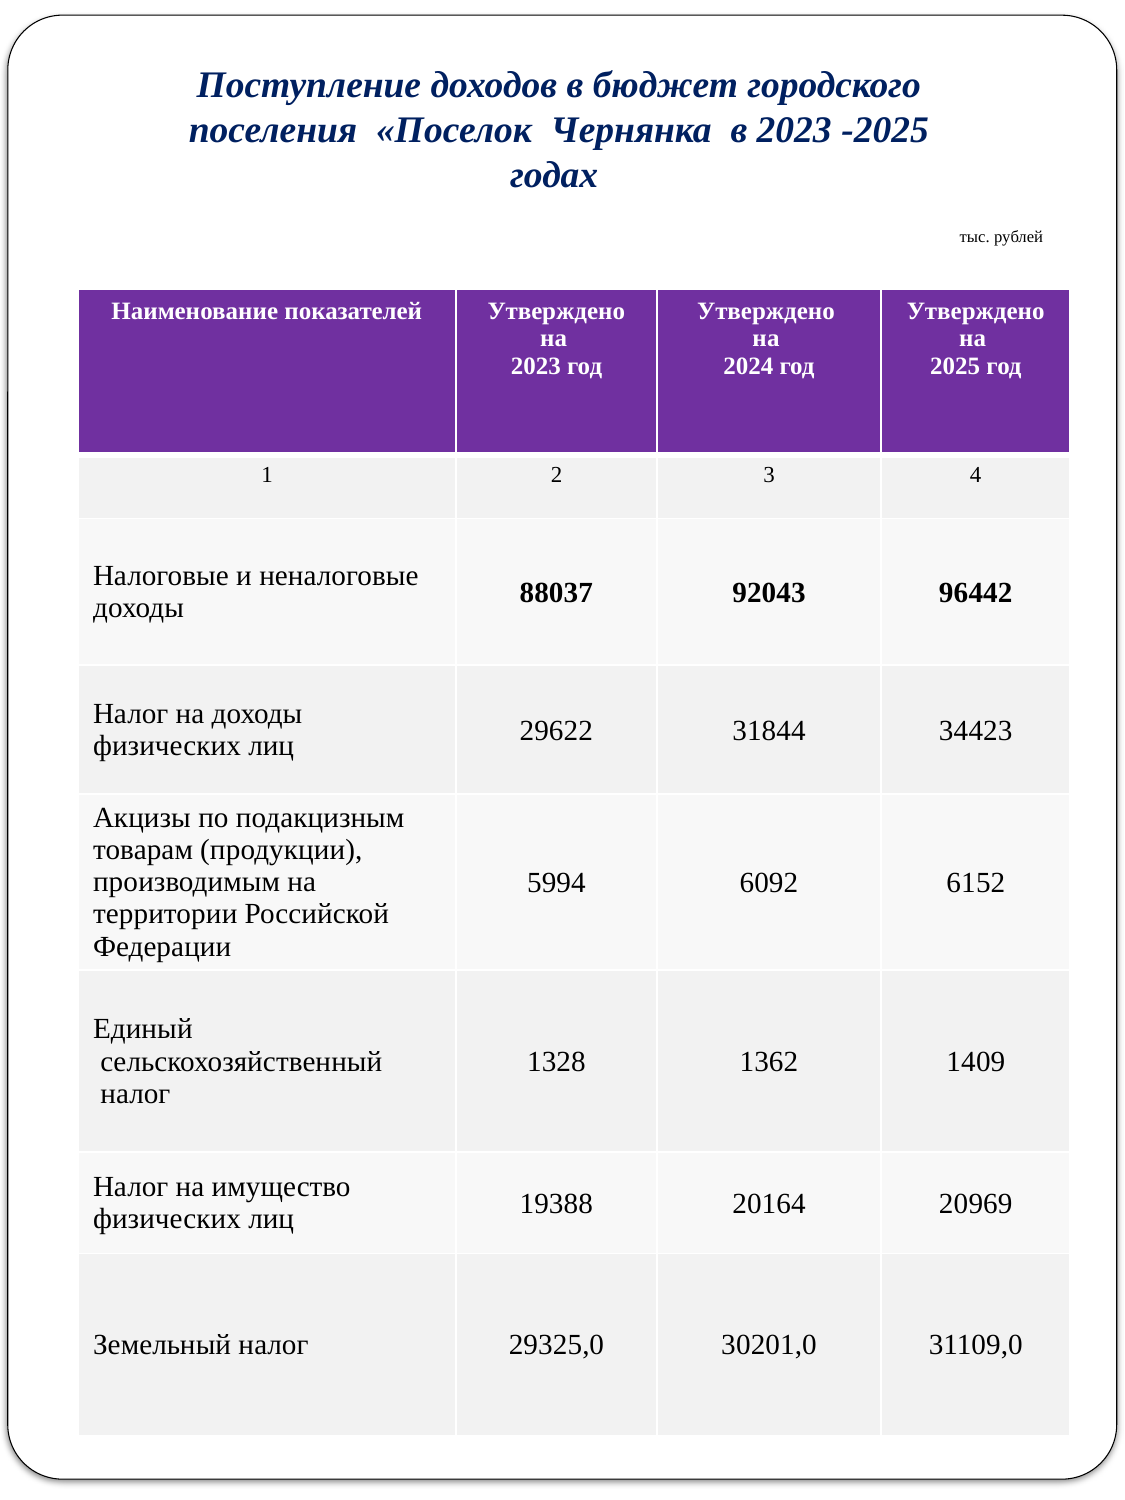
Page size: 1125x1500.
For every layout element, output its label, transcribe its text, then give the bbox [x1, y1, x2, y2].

table_cell Земельный налог [79, 1254, 455, 1435]
table_cell 96442 [882, 519, 1069, 664]
table_cell 6152 [882, 795, 1069, 969]
table_cell 6092 [658, 795, 880, 969]
table_cell 30201,0 [658, 1254, 880, 1435]
table_cell 4 [882, 458, 1069, 518]
table_cell Налог на доходы физических лиц [79, 666, 455, 793]
table_cell Единый сельскохозяйственный налог [79, 971, 455, 1151]
table_header Наименование показателей [79, 290, 455, 452]
table_cell Акцизы по подакцизным товарам (продукции), производимым на территории Российской Федерации [79, 795, 455, 969]
table_cell 34423 [882, 666, 1069, 793]
table_cell 29622 [457, 666, 656, 793]
table_cell 20969 [882, 1153, 1069, 1253]
table_cell 31109,0 [882, 1254, 1069, 1435]
list тыс. рублей [692, 218, 1058, 266]
table_cell 31844 [658, 666, 880, 793]
table_header Утверждено на 2024 год [658, 290, 880, 452]
table_cell 29325,0 [457, 1254, 656, 1435]
table_cell 1409 [882, 971, 1069, 1151]
table_cell Налог на имущество физических лиц [79, 1153, 455, 1253]
table_header Утверждено на 2025 год [882, 290, 1069, 452]
table_cell Налоговые и неналоговые доходы [79, 519, 455, 664]
table_cell 1362 [658, 971, 880, 1151]
table_cell 20164 [658, 1153, 880, 1253]
title Поступление доходов в бюджет городского поселения «Поселок Чернянка в 2023 -2025 годах [125, 53, 993, 172]
table_cell 88037 [457, 519, 656, 664]
table_cell 19388 [457, 1153, 656, 1253]
table_cell 2 [457, 458, 656, 518]
table_cell 1328 [457, 971, 656, 1151]
table_cell 92043 [658, 519, 880, 664]
table_cell 5994 [457, 795, 656, 969]
table_header Утверждено на 2023 год [457, 290, 656, 452]
table_cell 1 [79, 458, 455, 518]
table_cell 3 [658, 458, 880, 518]
